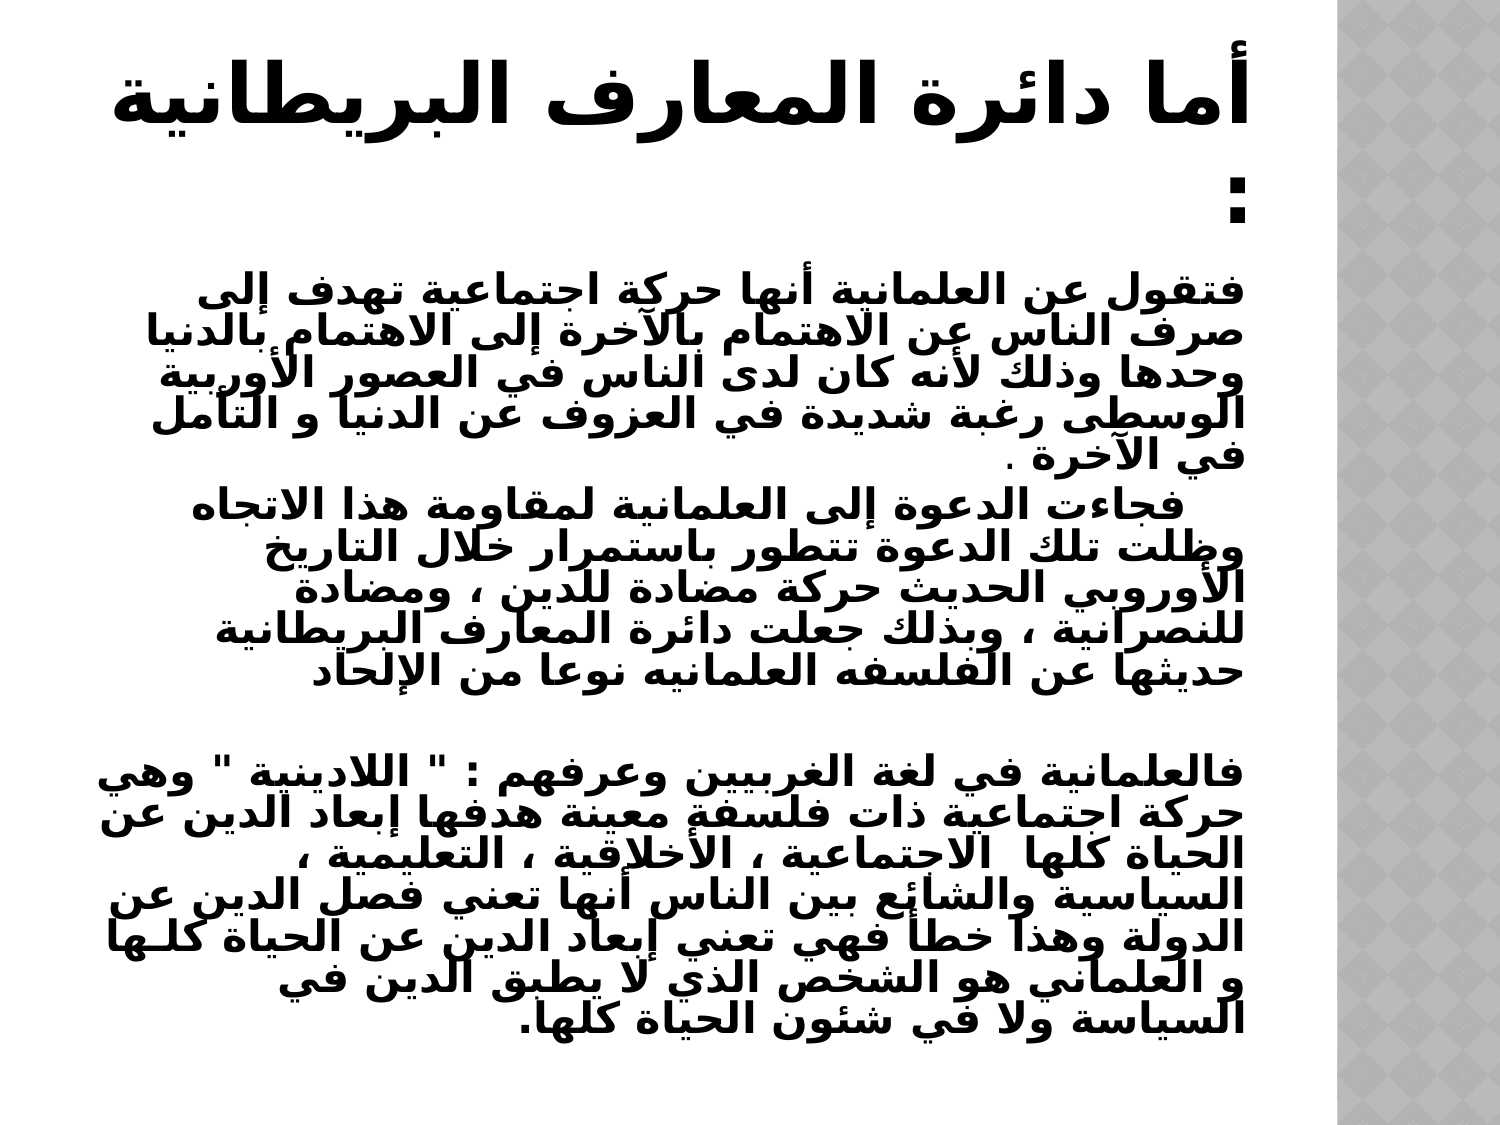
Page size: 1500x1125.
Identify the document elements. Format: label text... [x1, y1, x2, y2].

title أما دائرة المعارف البريطانية : [75, 52, 1263, 240]
list فتقول عن العلمانية أنها حركة اجتماعية تهدف إلى صرف الناس عن الاهتمام بالآخرة إلى الاهتمام بالدنيا وحدها وذلك لأنه كان لدى الناس في العصور الأوربية الوسطى رغبة شديدة في العزوف عن الدنيا و التأمل في الآخرة . فجاءت الدعوة إلى العلمانية لمقاومة هذا الاتجاه وظلت تلك الدعوة تتطور باستمرار خلال التاريخ الأوروبي الحديث حركة مضادة للدين ، ومضادة للنصرانية ، وبذلك جعلت دائرة المعارف البريطانية حديثها عن الفلسفه العلمانيه نوعا من الإلحاد فالعلمانية في لغة الغربيين وعرفهم : " اللادينية " وهي حركة اجتماعية ذات فلسفة معينة هدفها إبعاد الدين عن الحياة كلها الاجتماعية ، الأخلاقية ، التعليمية ، السياسية والشائع بين الناس أنها تعني فصل الدين عن الدولة وهذا خطأ فهي تعني إبعاد الدين عن الحياة كلـها و العلماني هو الشخص الذي لا يطبق الدين في السياسة ولا في شئون الحياة كلها. [75, 264, 1263, 1059]
